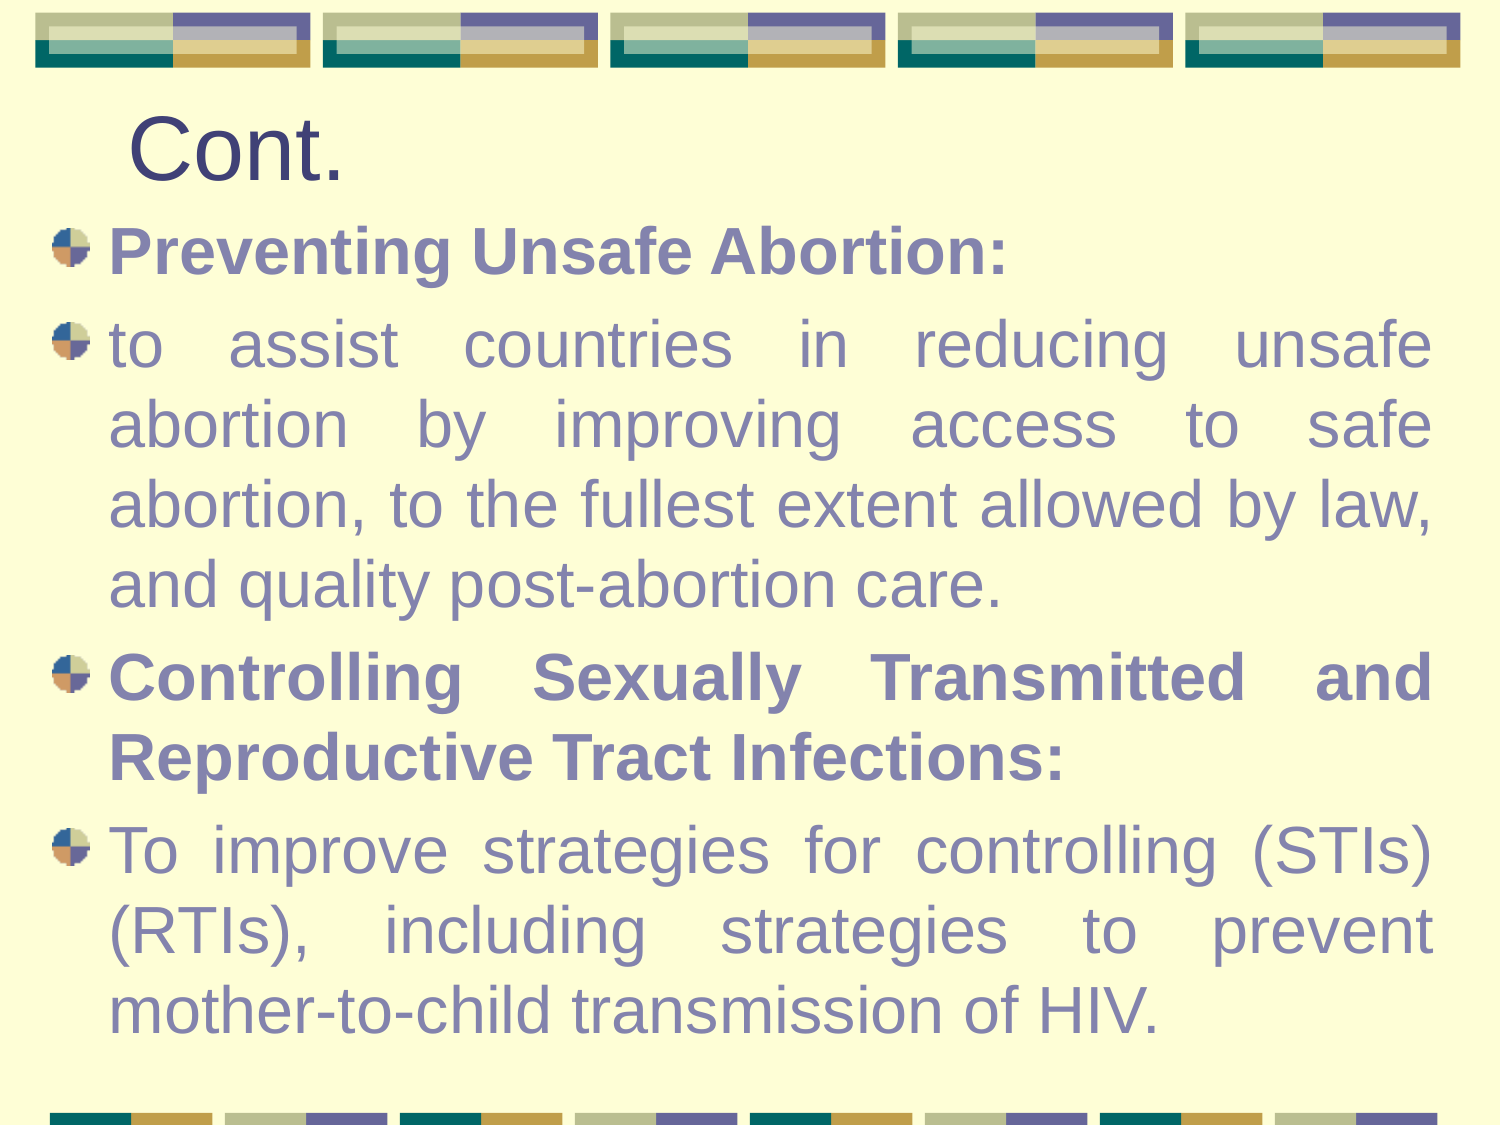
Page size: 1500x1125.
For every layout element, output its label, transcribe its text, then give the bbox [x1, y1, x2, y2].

picture [52, 828, 90, 866]
picture [52, 655, 90, 693]
picture [52, 322, 90, 360]
picture [52, 228, 90, 267]
list Preventing Unsafe Abortion: to assist countries in reducing unsafe abortion by improving access to safe abortion, to the fullest extent allowed by law, and quality post-abortion care. Controlling Sexually Transmitted and Reproductive Tract Infections: To improve strategies for controlling (STIs) (RTIs), including strategies to prevent mother-to-child transmission of HIV. [37, 199, 1451, 1125]
title Cont. [112, 99, 1388, 188]
